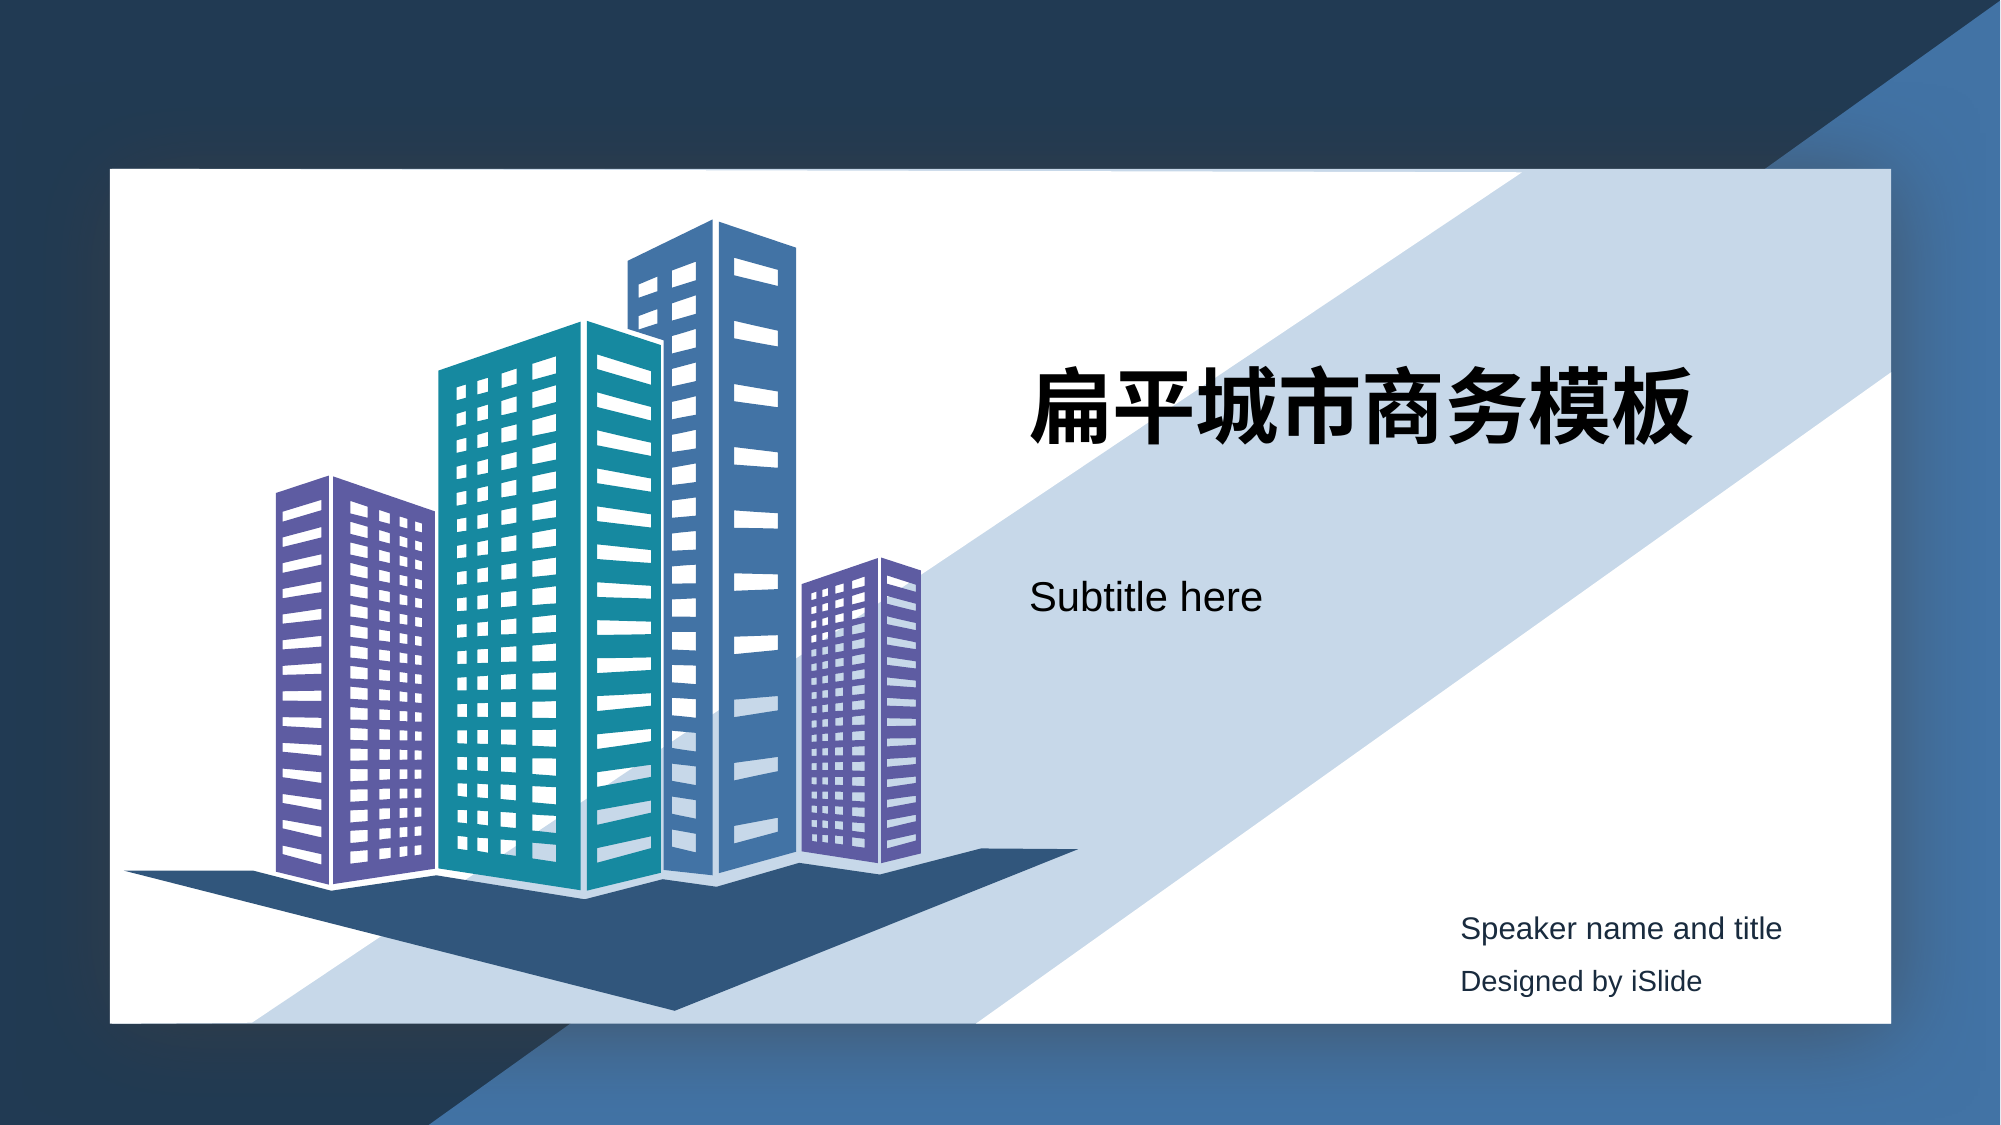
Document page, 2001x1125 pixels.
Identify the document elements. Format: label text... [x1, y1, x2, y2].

list Speaker name and title [1445, 905, 1888, 954]
subtitle Subtitle here [1014, 552, 1888, 644]
title 扁平城市商务模板 [1014, 272, 1888, 548]
list Designed by iSlide [1445, 957, 1888, 1006]
